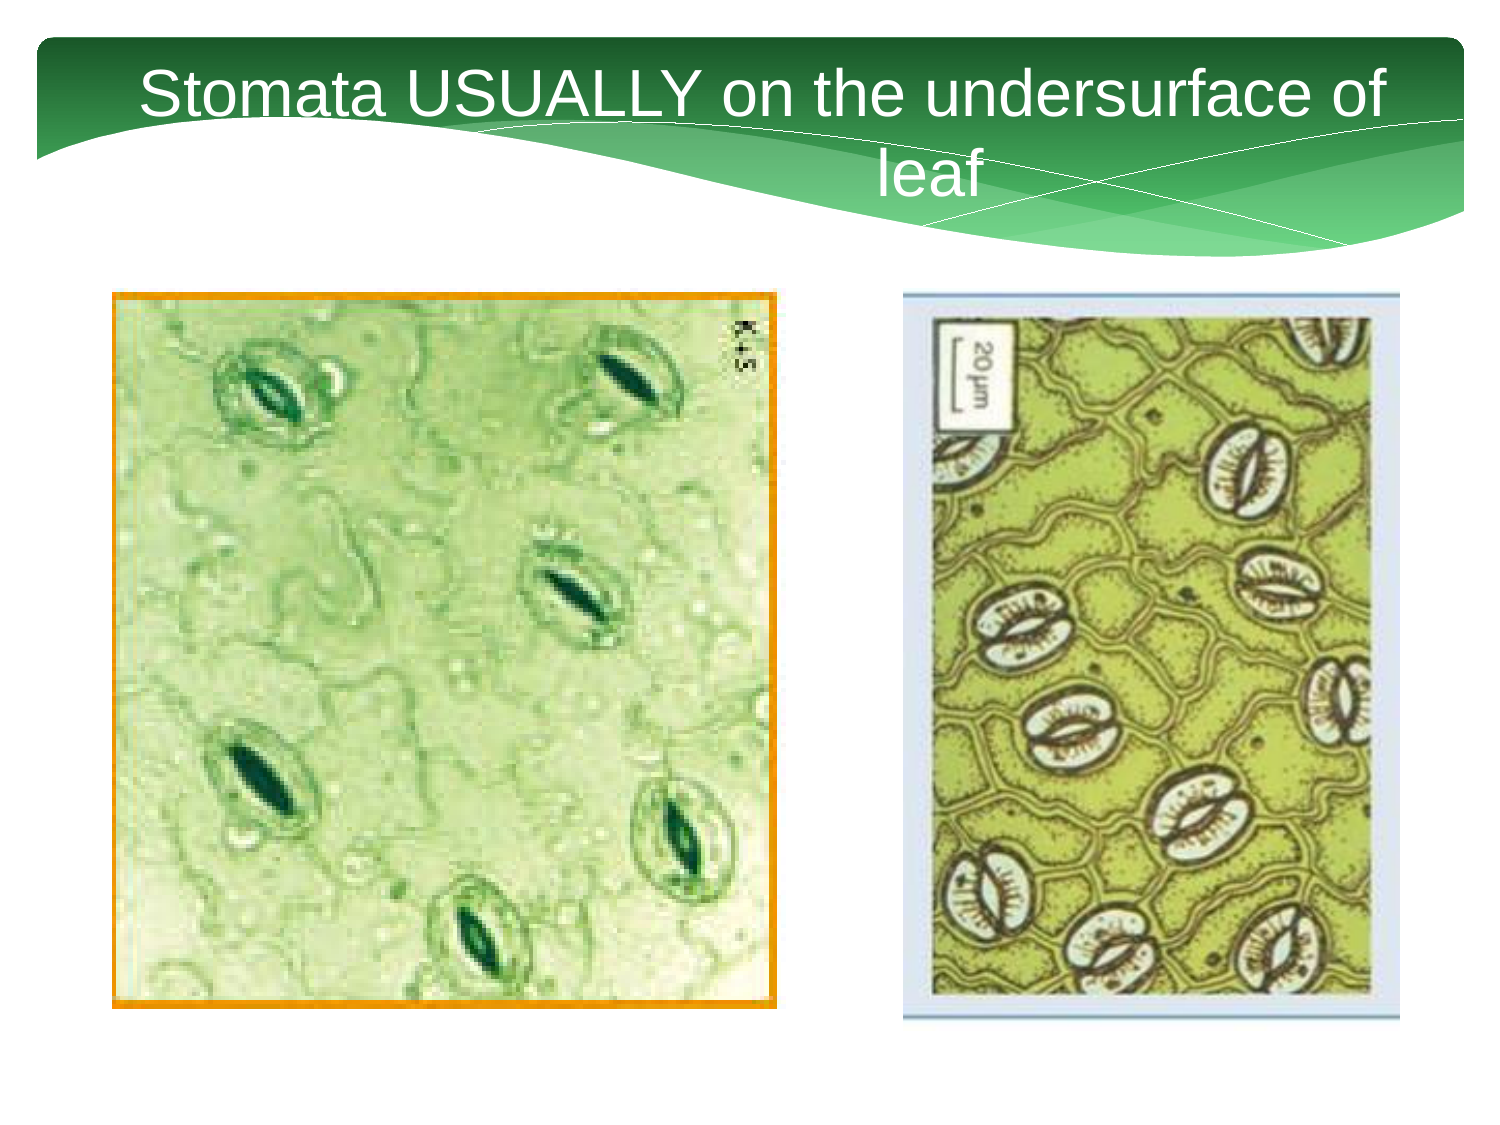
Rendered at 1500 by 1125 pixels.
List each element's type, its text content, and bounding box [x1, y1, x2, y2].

picture [111, 288, 786, 1009]
picture [903, 288, 1400, 1032]
text_box Stomata USUALLY on the undersurface of a leaf [123, 42, 1447, 218]
